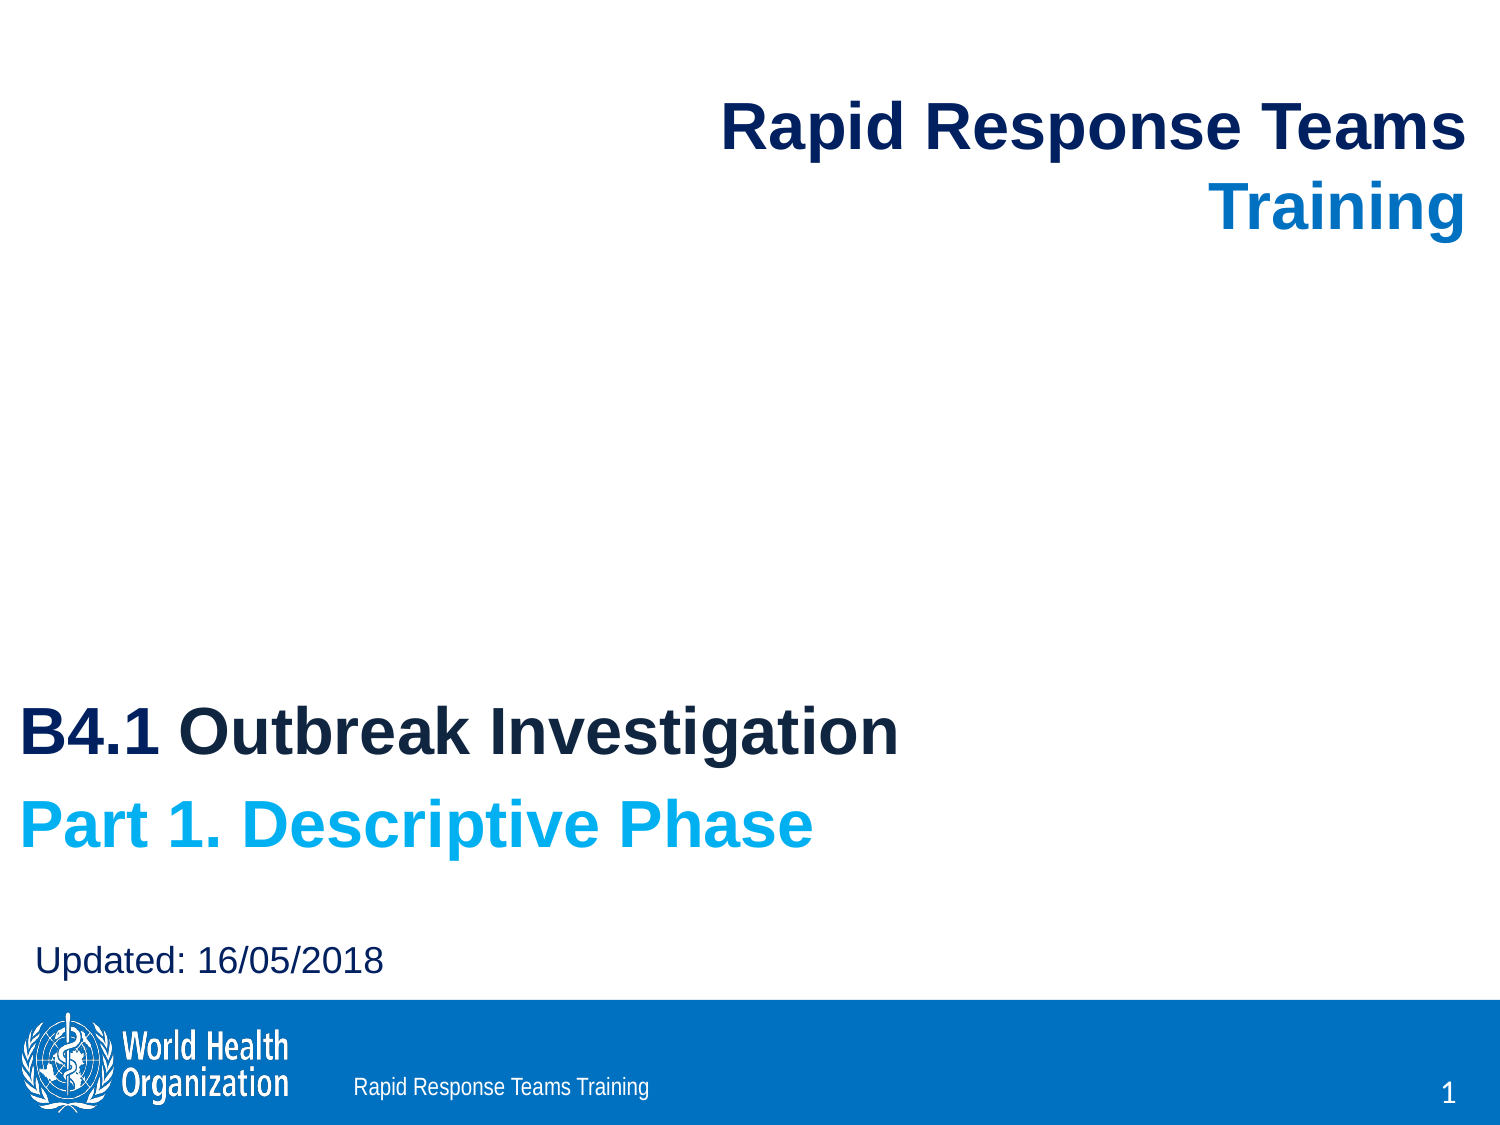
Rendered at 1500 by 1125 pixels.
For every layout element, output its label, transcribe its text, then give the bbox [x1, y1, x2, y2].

text_box B4.1 Outbreak Investigation Part 1. Descriptive Phase [4, 680, 1500, 876]
text_box Updated: 16/05/2018 [19, 928, 399, 989]
text_box Rapid Response Teams Training [596, 54, 1483, 272]
picture [21, 1012, 288, 1113]
